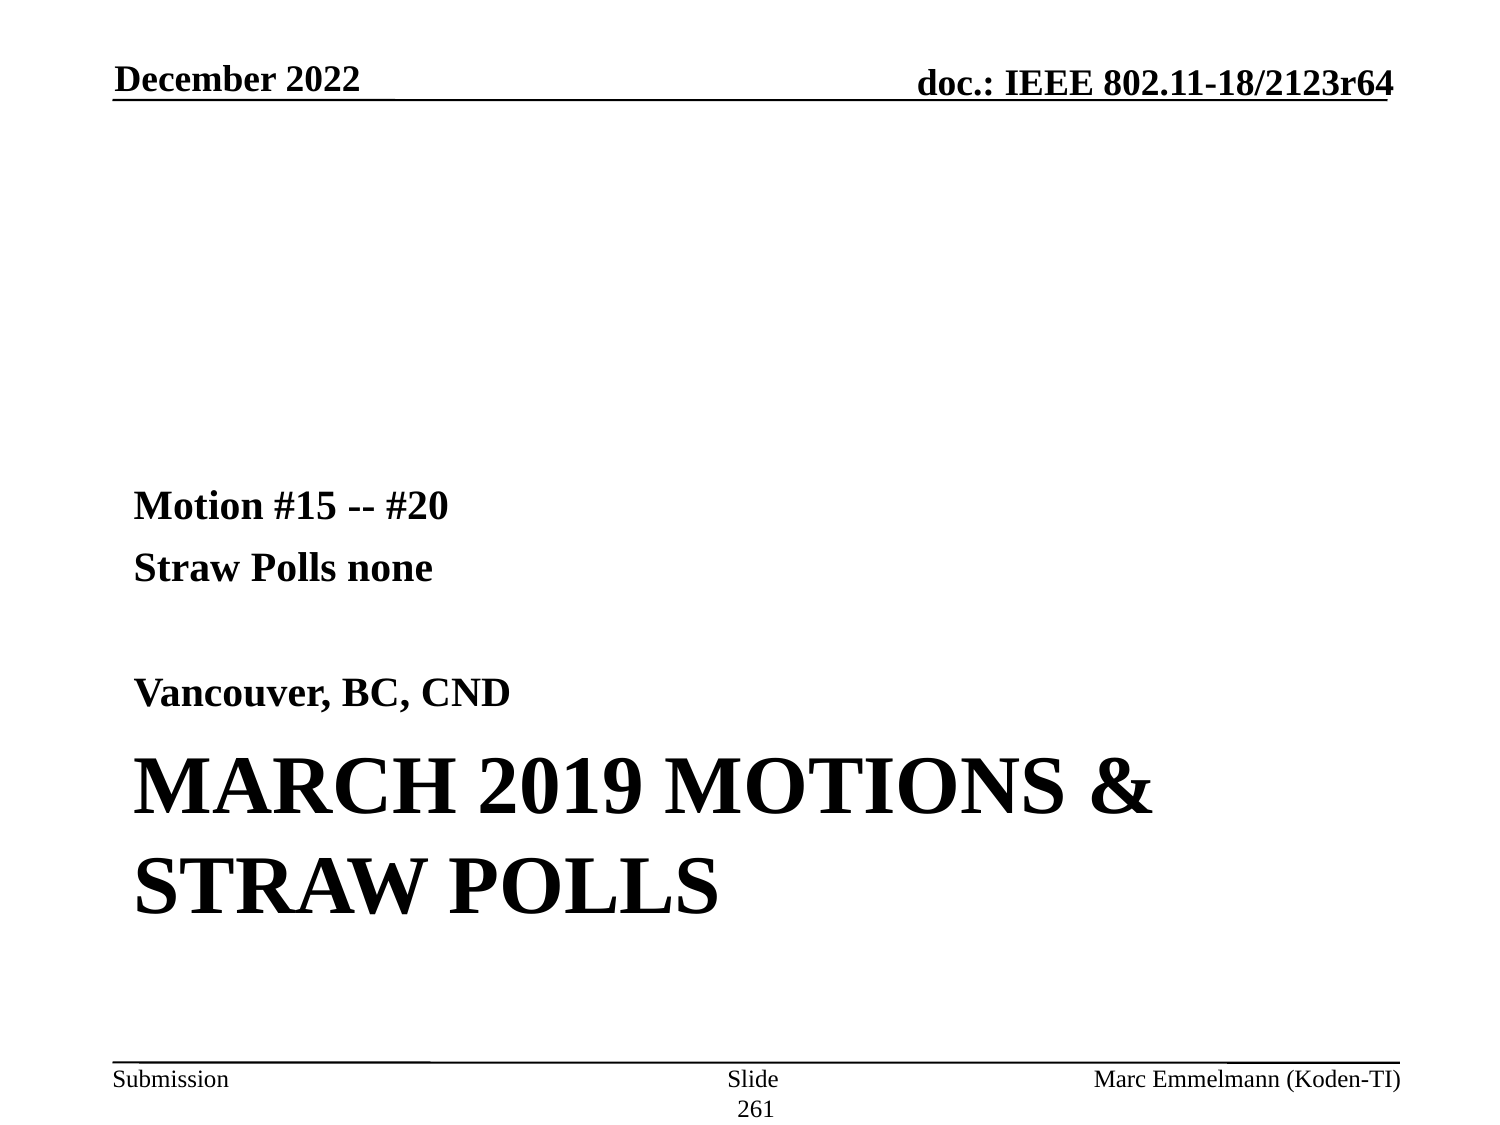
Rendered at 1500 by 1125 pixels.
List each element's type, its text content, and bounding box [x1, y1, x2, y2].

footer Marc Emmelmann (Koden-TI) [878, 1061, 1402, 1093]
title March 2019 Motions & Straw Polls [118, 724, 1394, 947]
slide_number Slide 261 [712, 1061, 800, 1123]
list Motion #15 -- #20 Straw Polls none Vancouver, BC, CND [118, 476, 1394, 724]
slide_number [114, 54, 423, 100]
